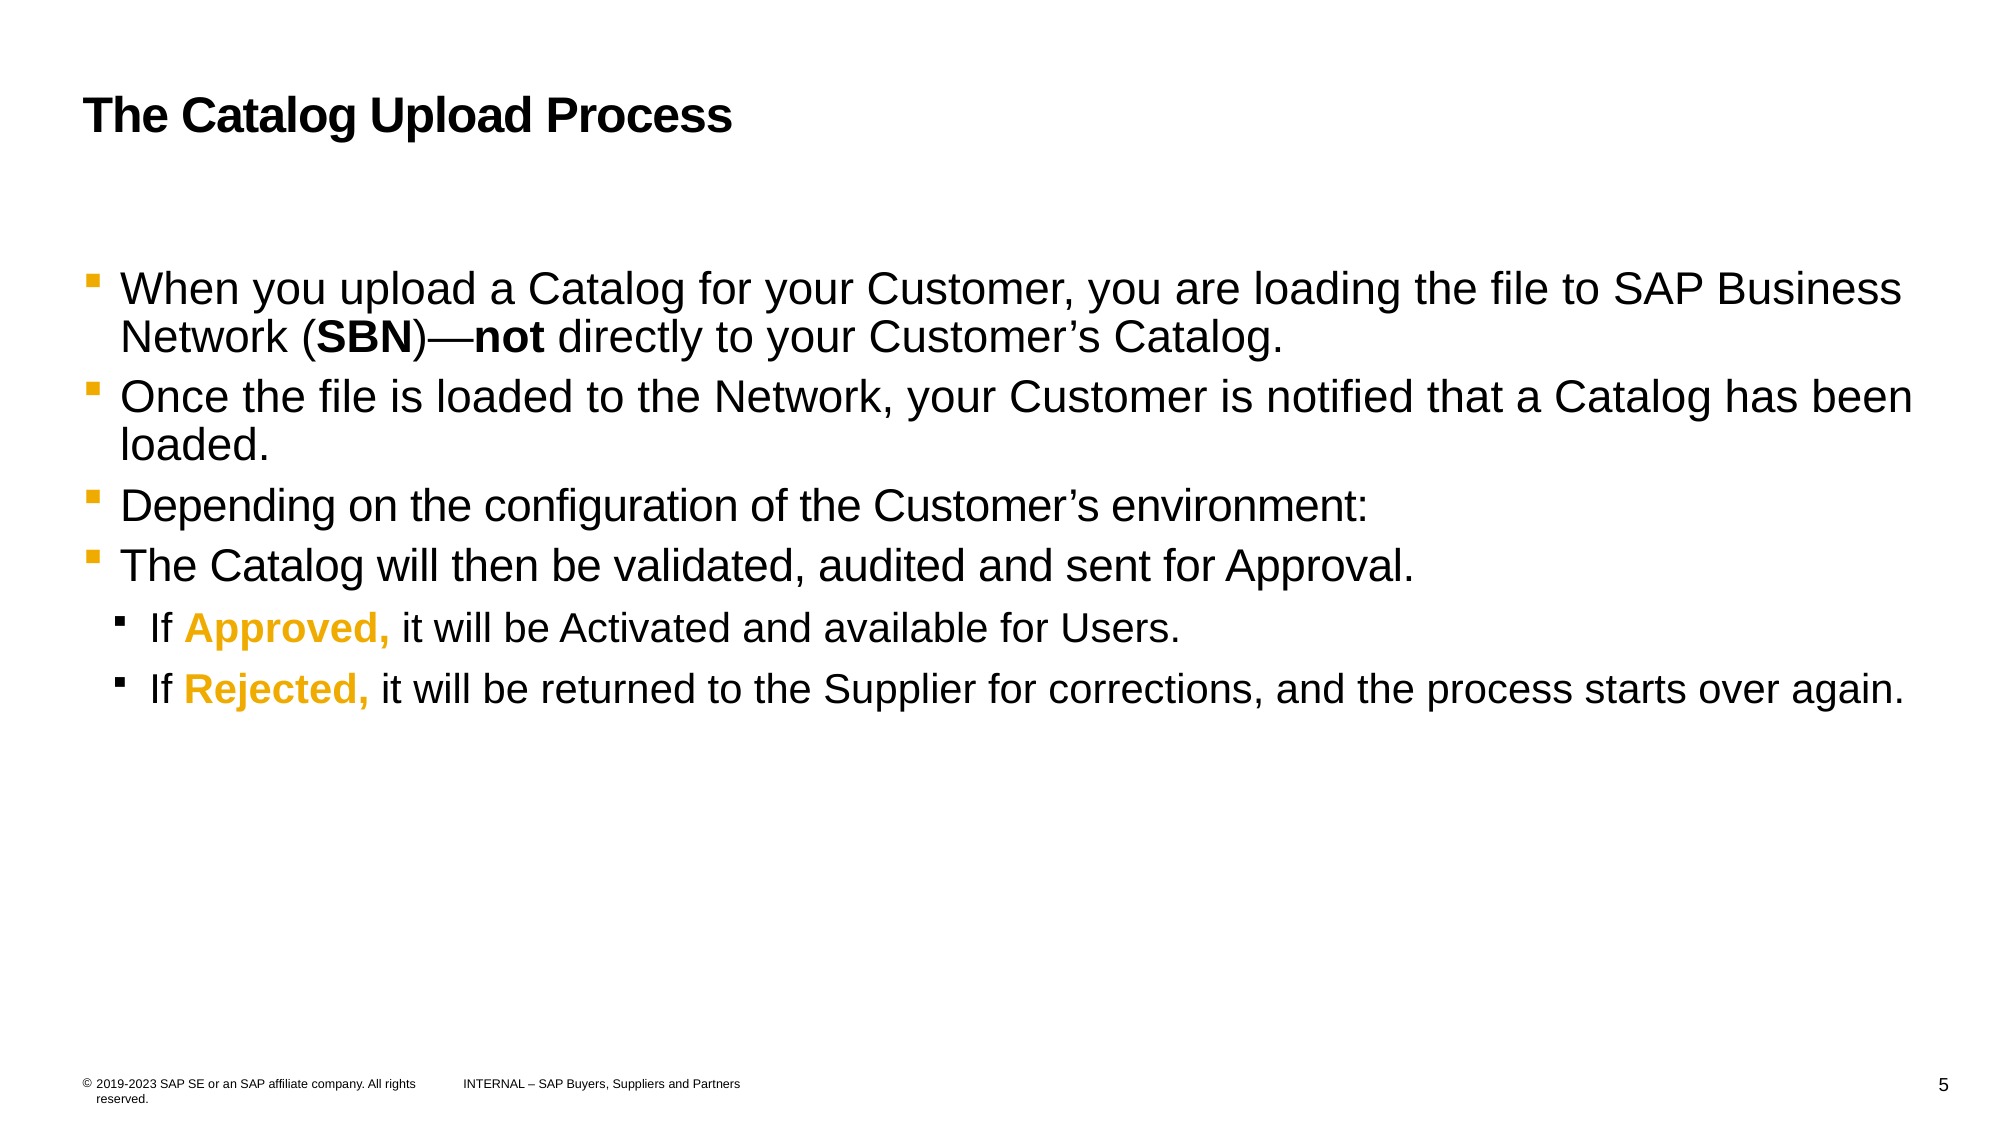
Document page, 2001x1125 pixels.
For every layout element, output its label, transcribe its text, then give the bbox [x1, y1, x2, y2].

title The Catalog Upload Process [82, 82, 1918, 144]
list When you upload a Catalog for your Customer, you are loading the file to SAP Business Network (SBN)—not directly to your Customer’s Catalog. Once the file is loaded to the Network, your Customer is notified that a Catalog has been loaded. Depending on the configuration of the Customer’s environment: The Catalog will then be validated, audited and sent for Approval. If Approved, it will be Activated and available for Users. If Rejected, it will be returned to the Supplier for corrections, and the process starts over again. [82, 265, 1918, 1040]
